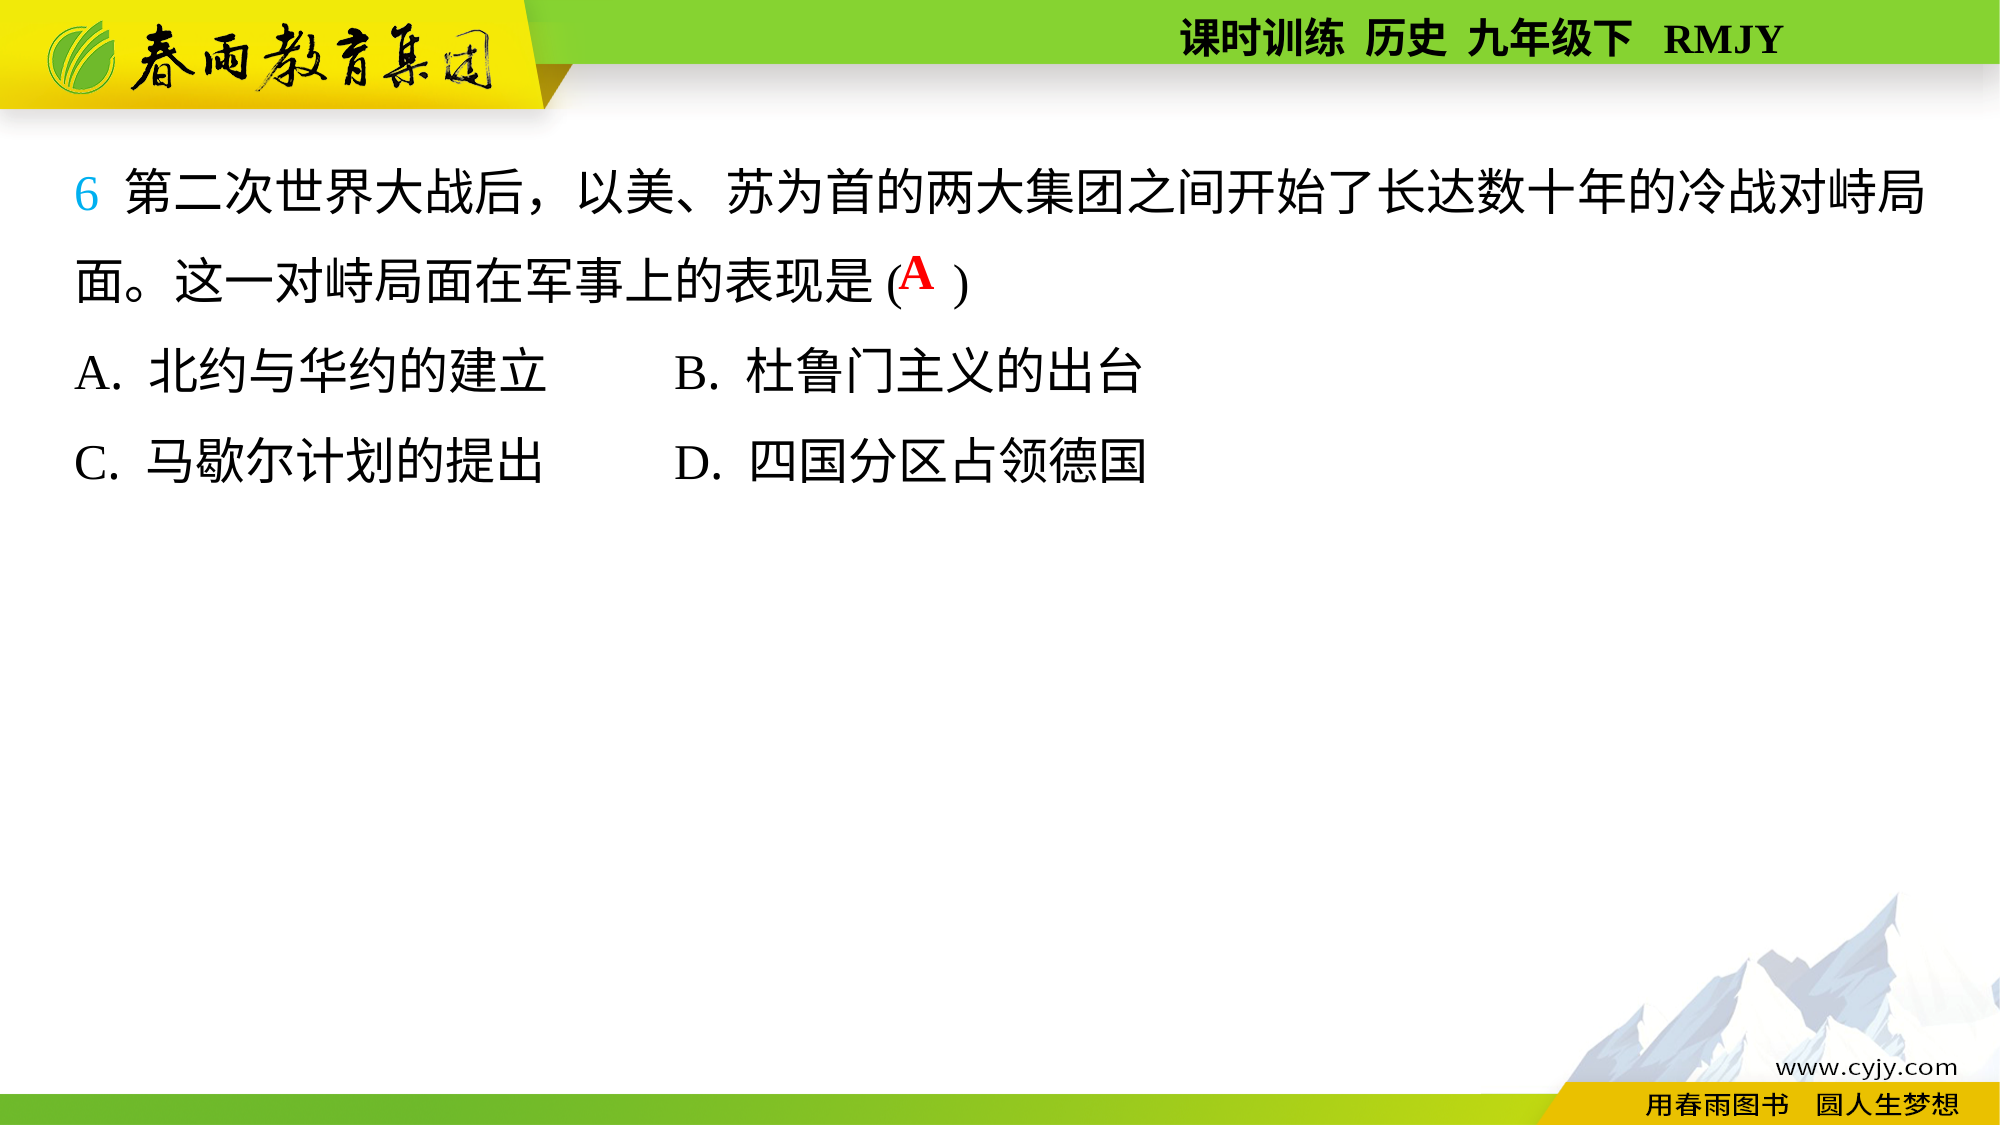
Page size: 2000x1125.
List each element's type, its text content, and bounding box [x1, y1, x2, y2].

list 6 第二次世界大战后，以美、苏为首的两大集团之间开始了长达数十年的冷战对峙局面。这一对峙局面在军事上的表现是( ) A. 北约与华约的建立 B. 杜鲁门主义的出台 C. 马歇尔计划的提出 D. 四国分区占领德国 [59, 122, 1944, 502]
text_box A [883, 231, 950, 307]
picture [0, 0, 2000, 1125]
